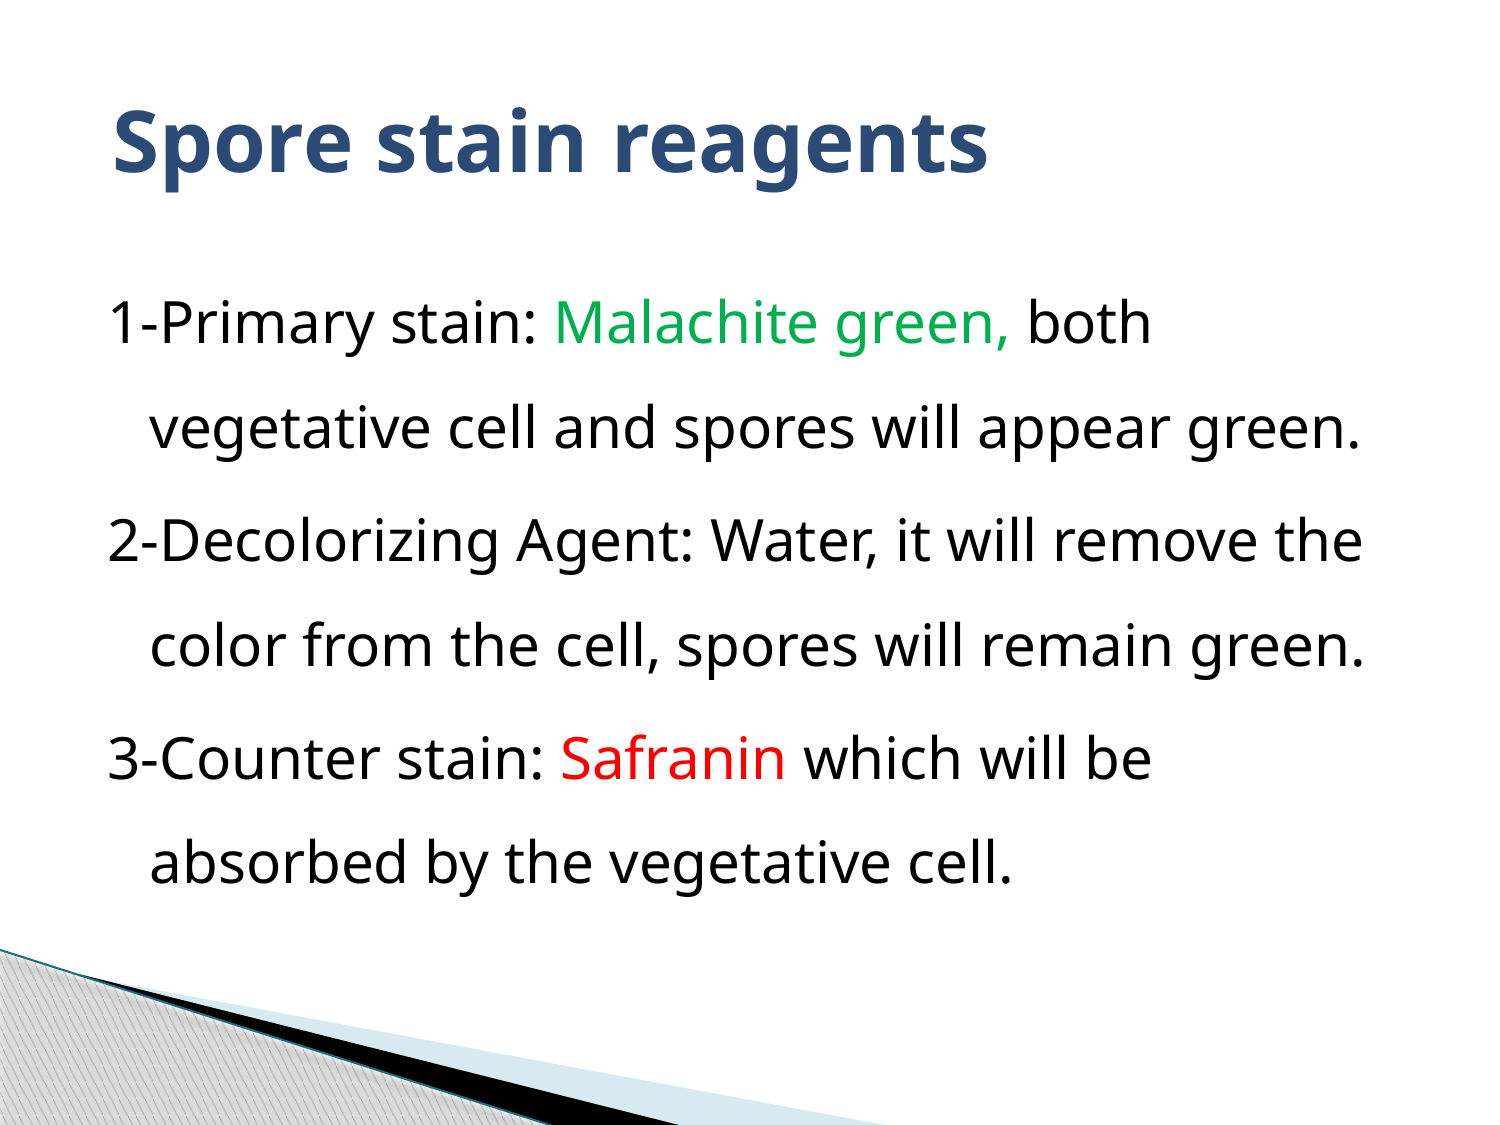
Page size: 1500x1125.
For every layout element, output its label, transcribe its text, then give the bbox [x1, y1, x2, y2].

title Spore stain reagents [75, 45, 1425, 233]
list 1-Primary stain: Malachite green, both vegetative cell and spores will appear green. 2-Decolorizing Agent: Water, it will remove the color from the cell, spores will remain green. 3-Counter stain: Safranin which will be absorbed by the vegetative cell. [75, 243, 1425, 986]
